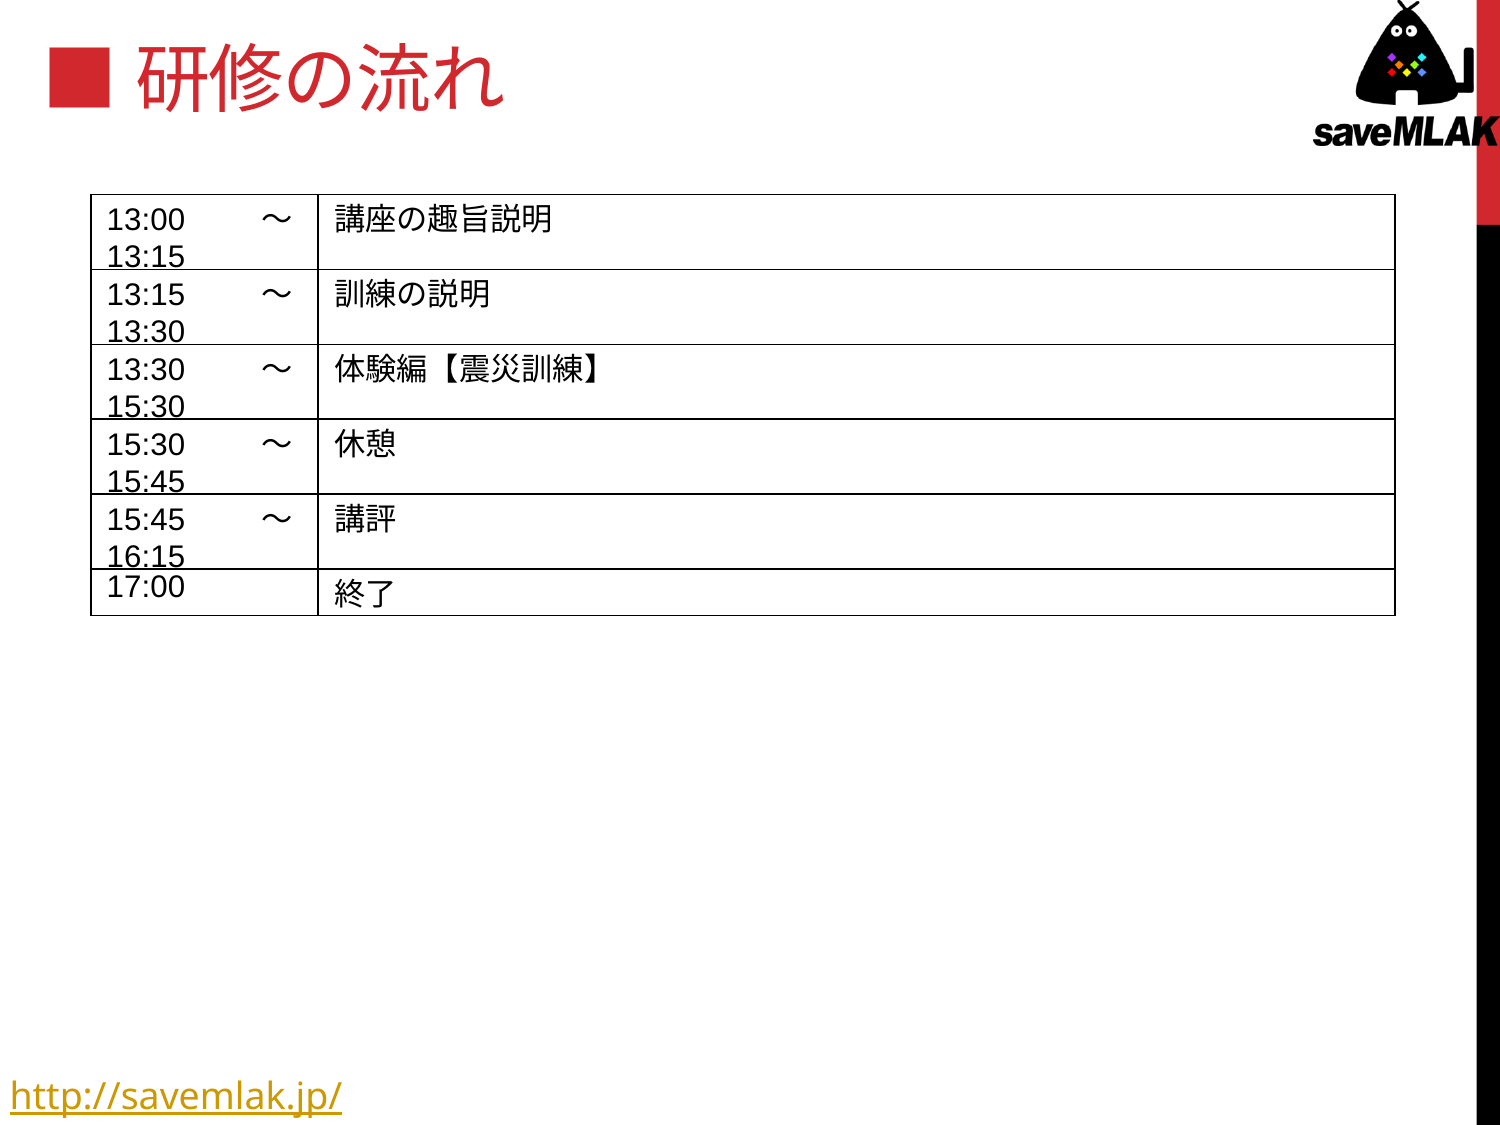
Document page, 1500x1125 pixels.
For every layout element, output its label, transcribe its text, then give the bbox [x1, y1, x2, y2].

picture [1313, 0, 1500, 146]
table_cell 訓練の説明 [319, 270, 1394, 344]
table_header 講座の趣旨説明 [319, 195, 1394, 269]
table_cell 15:45～16:15 [92, 495, 317, 568]
table_cell 休憩 [319, 420, 1394, 493]
title ■研修の流れ [27, 16, 978, 130]
text_box http://savemlak.jp/ [0, 1064, 358, 1125]
table_cell 13:15～13:30 [92, 270, 317, 344]
table_cell 15:30～15:45 [92, 420, 317, 493]
table_cell 体験編【震災訓練】 [319, 345, 1394, 418]
table_cell 13:30～15:30 [92, 345, 317, 418]
table_cell 終了 [319, 570, 1394, 615]
table_cell 17:00 [92, 570, 317, 615]
table_cell 講評 [319, 495, 1394, 568]
table_header 13:00～13:15 [92, 195, 317, 269]
